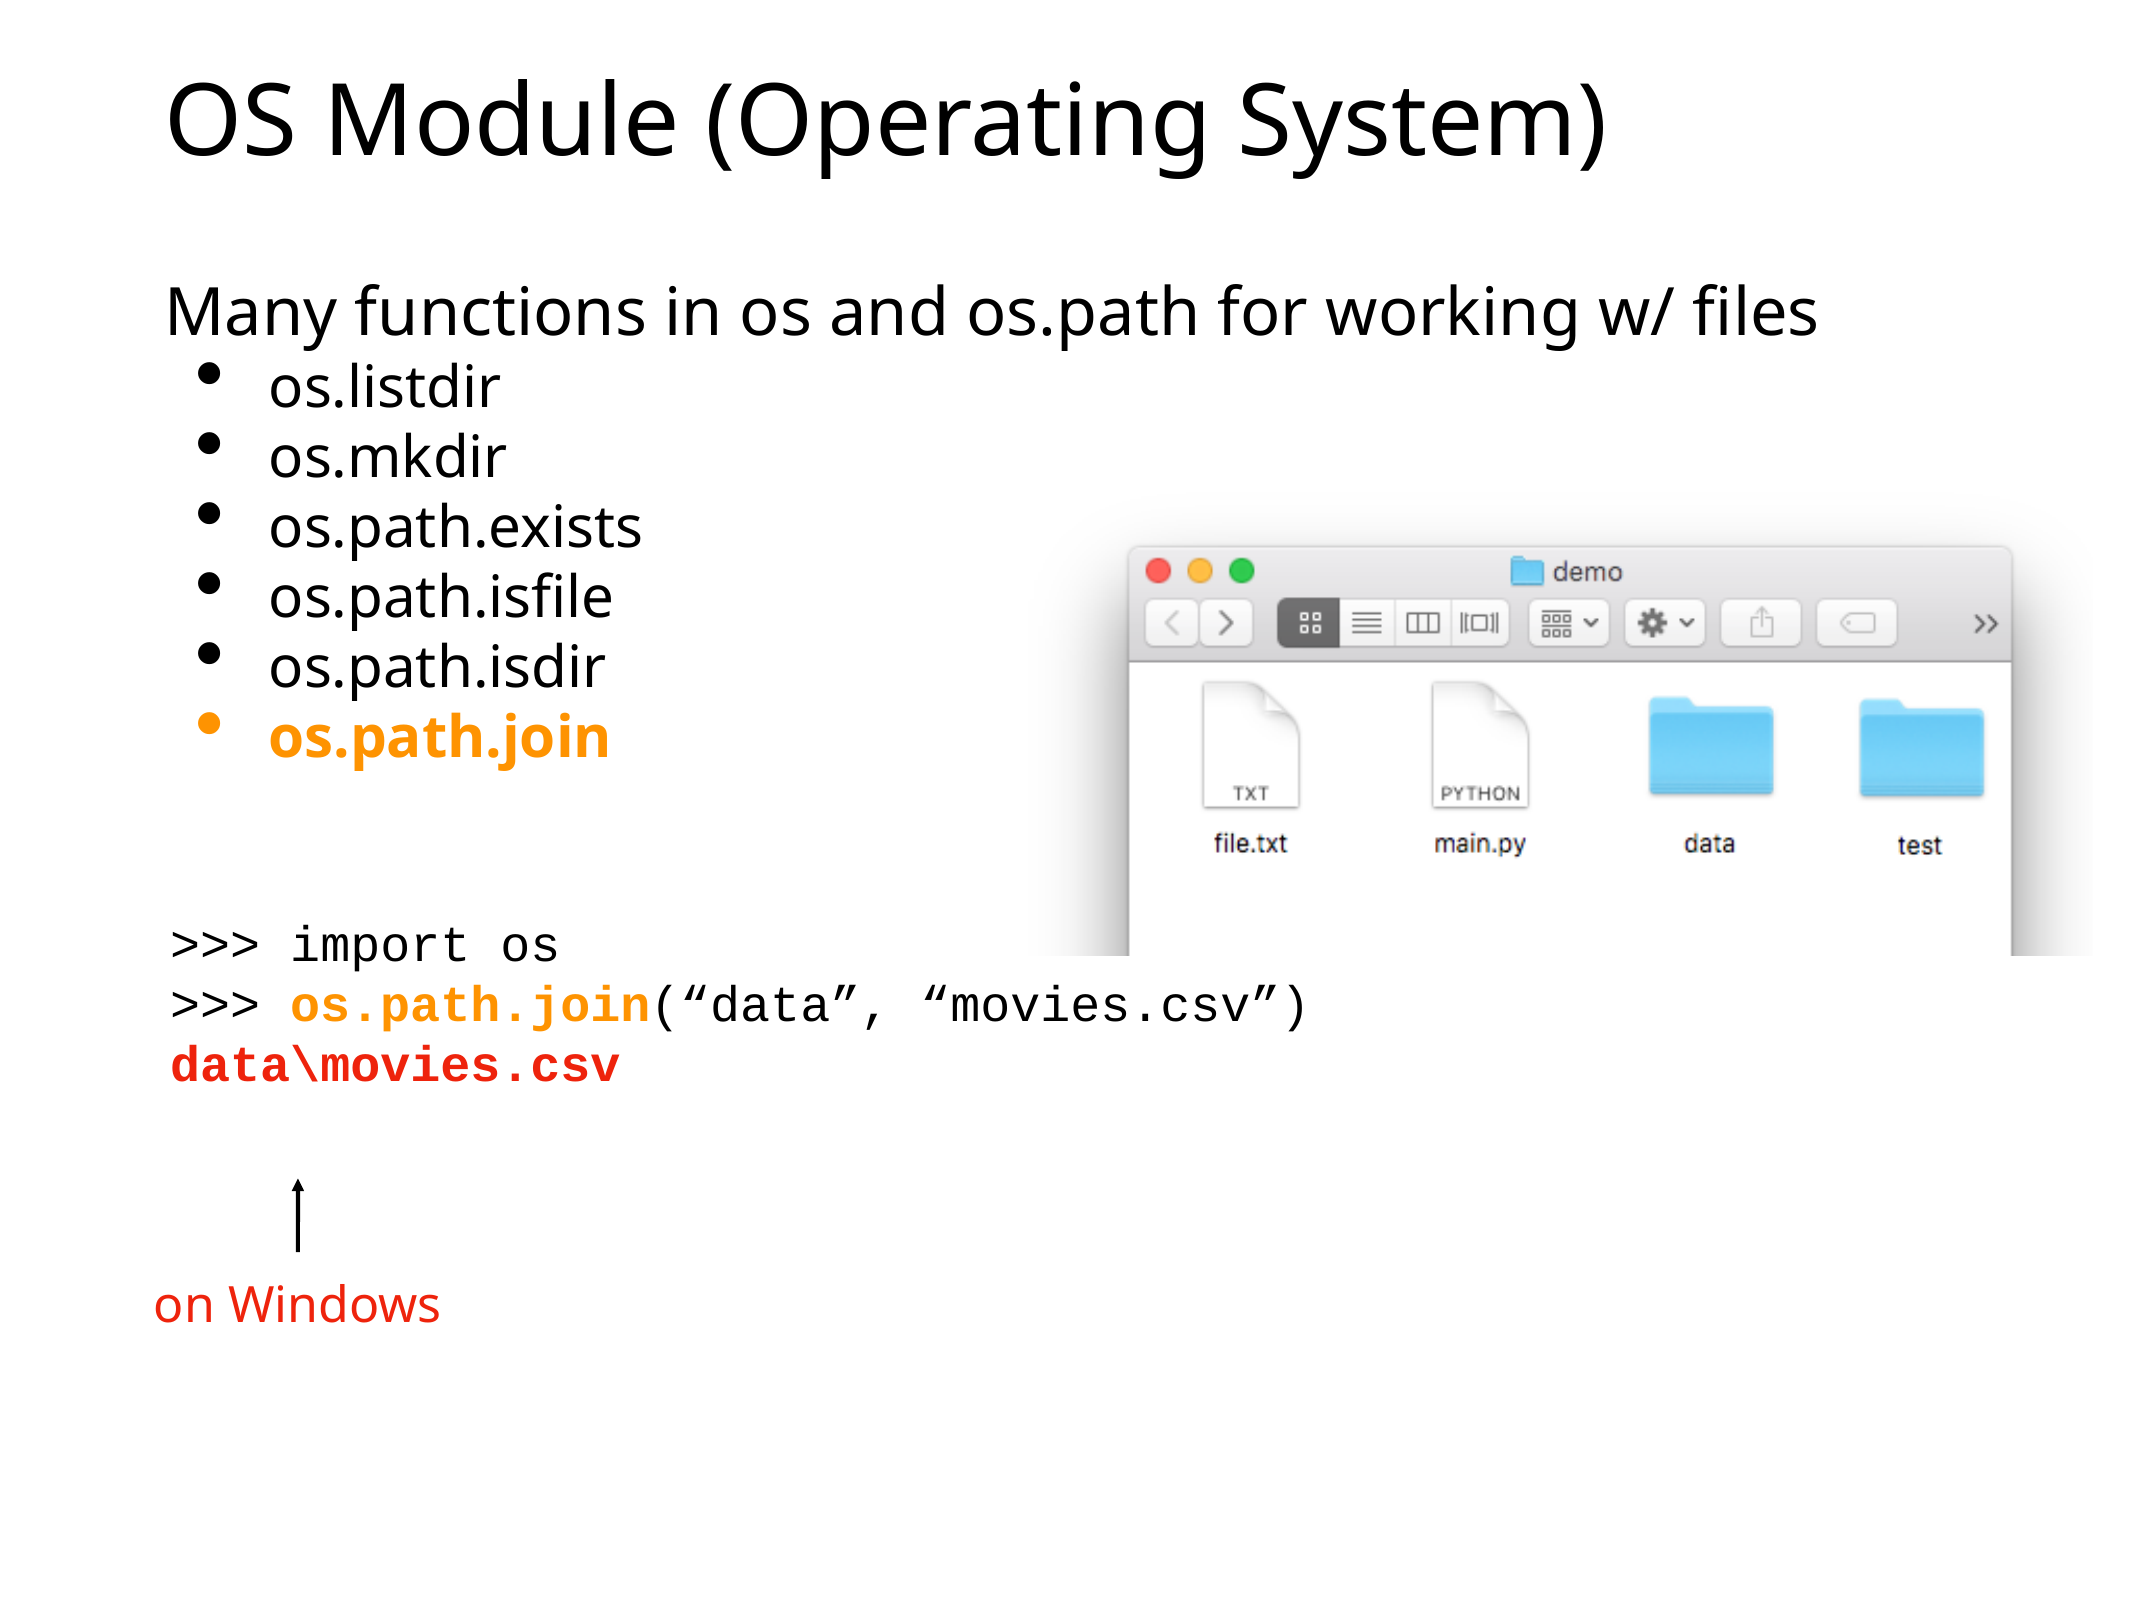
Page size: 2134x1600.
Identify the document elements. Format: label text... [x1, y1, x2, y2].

picture [990, 425, 2093, 957]
text_box >>> import os >>> os.path.join(“data”, “movies.csv”) data\movies.csv [161, 903, 1319, 1100]
title OS Module (Operating System) [155, 41, 1978, 191]
text_box on Windows [145, 1264, 451, 1342]
text_box [291, 1178, 305, 1253]
list Many functions in os and os.path for working w/ files os.listdir os.mkdir os.path.exists os.path.isfile os.path.isdir os.path.join [155, 259, 1978, 801]
